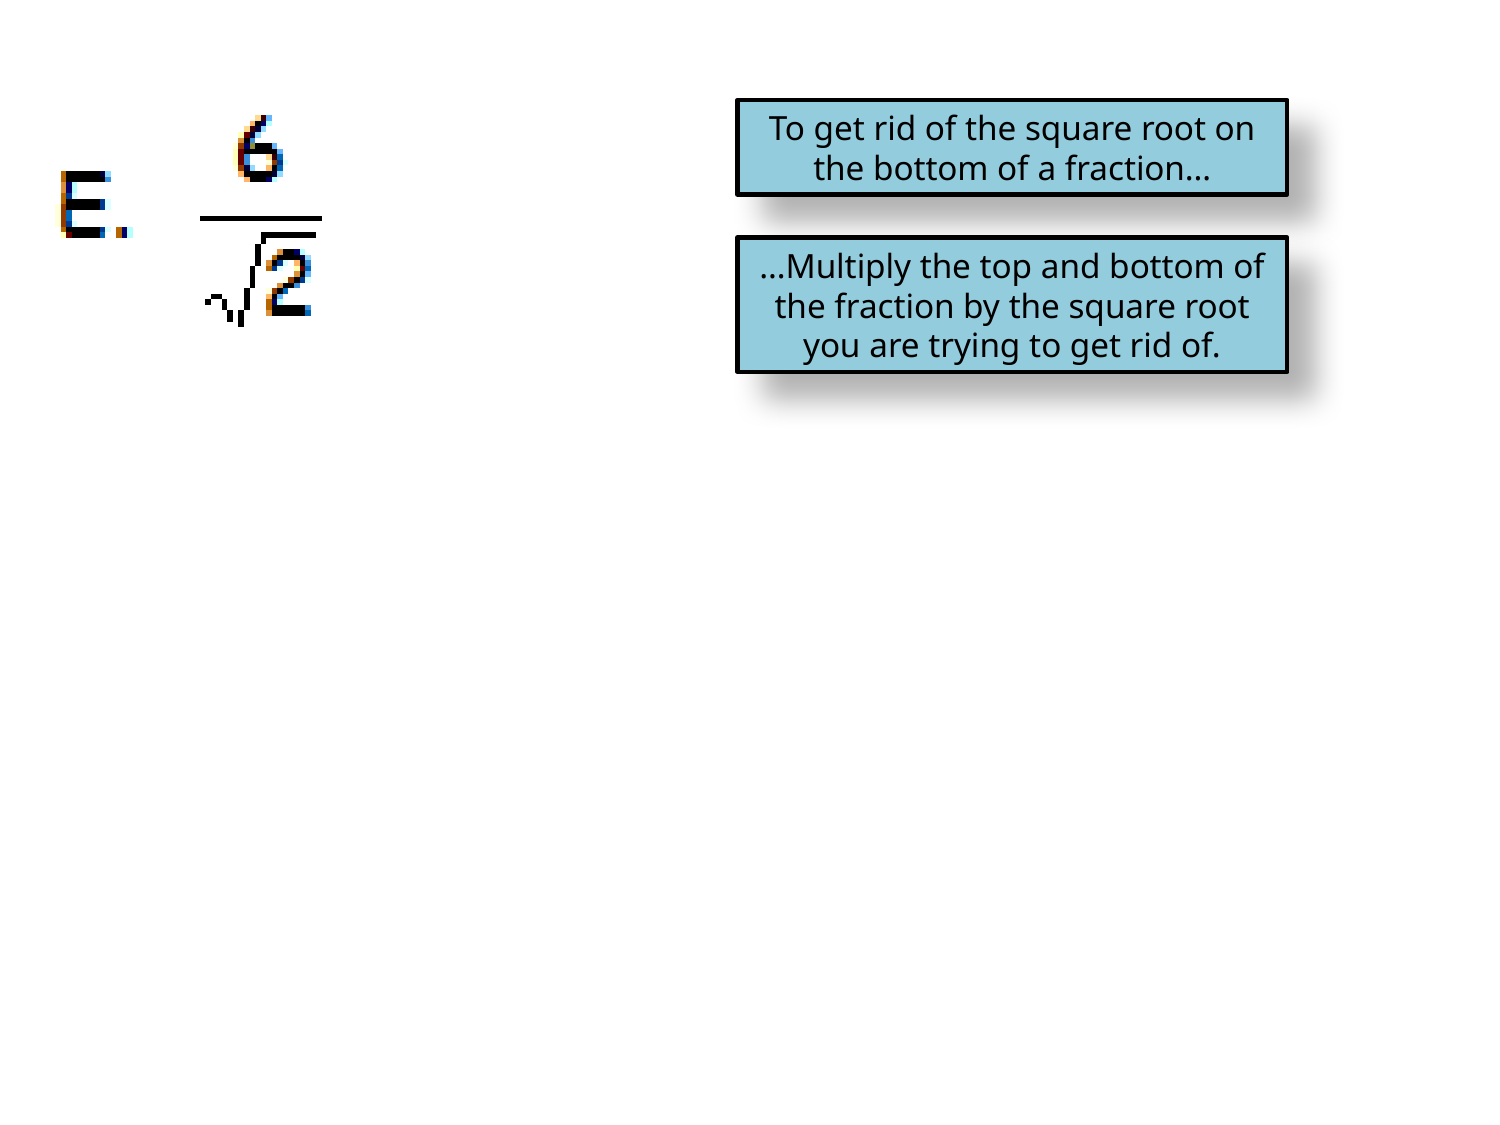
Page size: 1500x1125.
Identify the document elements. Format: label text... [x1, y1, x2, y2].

text_box …Multiply the top and bottom of the fraction by the square root you are trying to get rid of. [737, 237, 1288, 372]
text_box To get rid of the square root on the bottom of a fraction… [737, 99, 1288, 195]
picture [49, 99, 351, 351]
